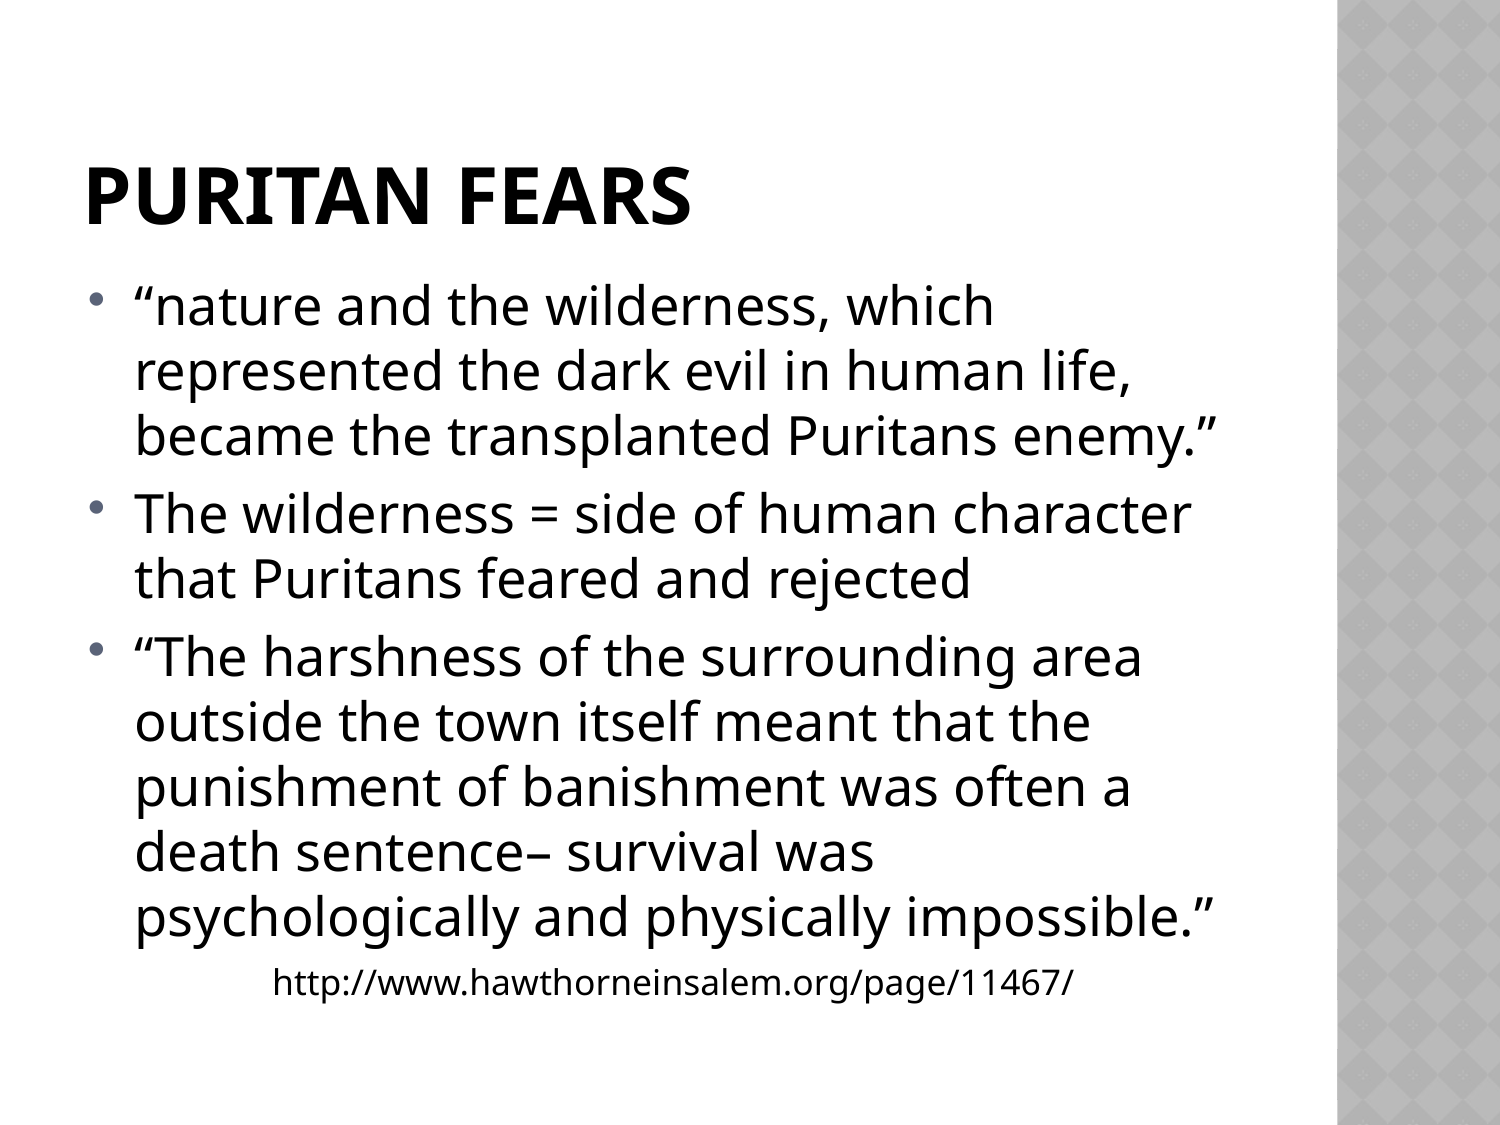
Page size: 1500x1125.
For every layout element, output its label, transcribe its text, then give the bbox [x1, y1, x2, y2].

list “nature and the wilderness, which represented the dark evil in human life, became the transplanted Puritans enemy.” The wilderness = side of human character that Puritans feared and rejected “The harshness of the surrounding area outside the town itself meant that the punishment of banishment was often a death sentence– survival was psychologically and physically impossible.” http://www.hawthorneinsalem.org/page/11467/ [75, 264, 1263, 1059]
title Puritan fears [75, 52, 1263, 240]
